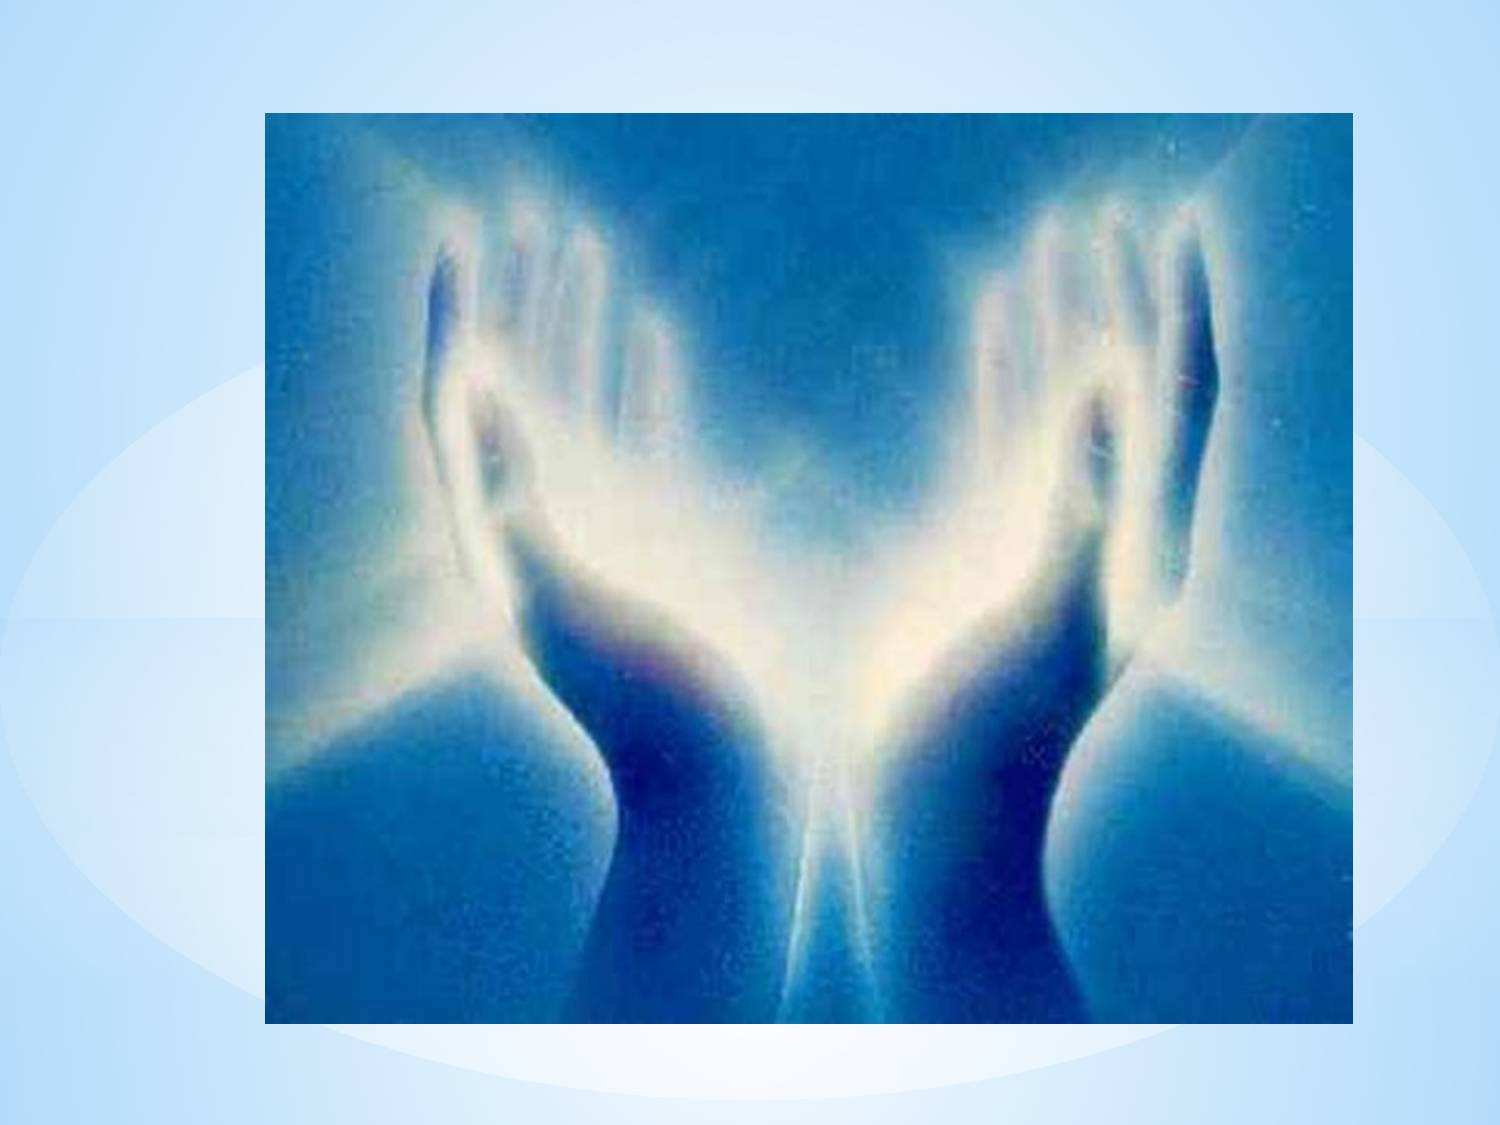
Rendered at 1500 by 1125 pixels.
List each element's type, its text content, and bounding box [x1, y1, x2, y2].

title Слайд 4 [1357, 717, 1363, 905]
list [265, 113, 1353, 1024]
